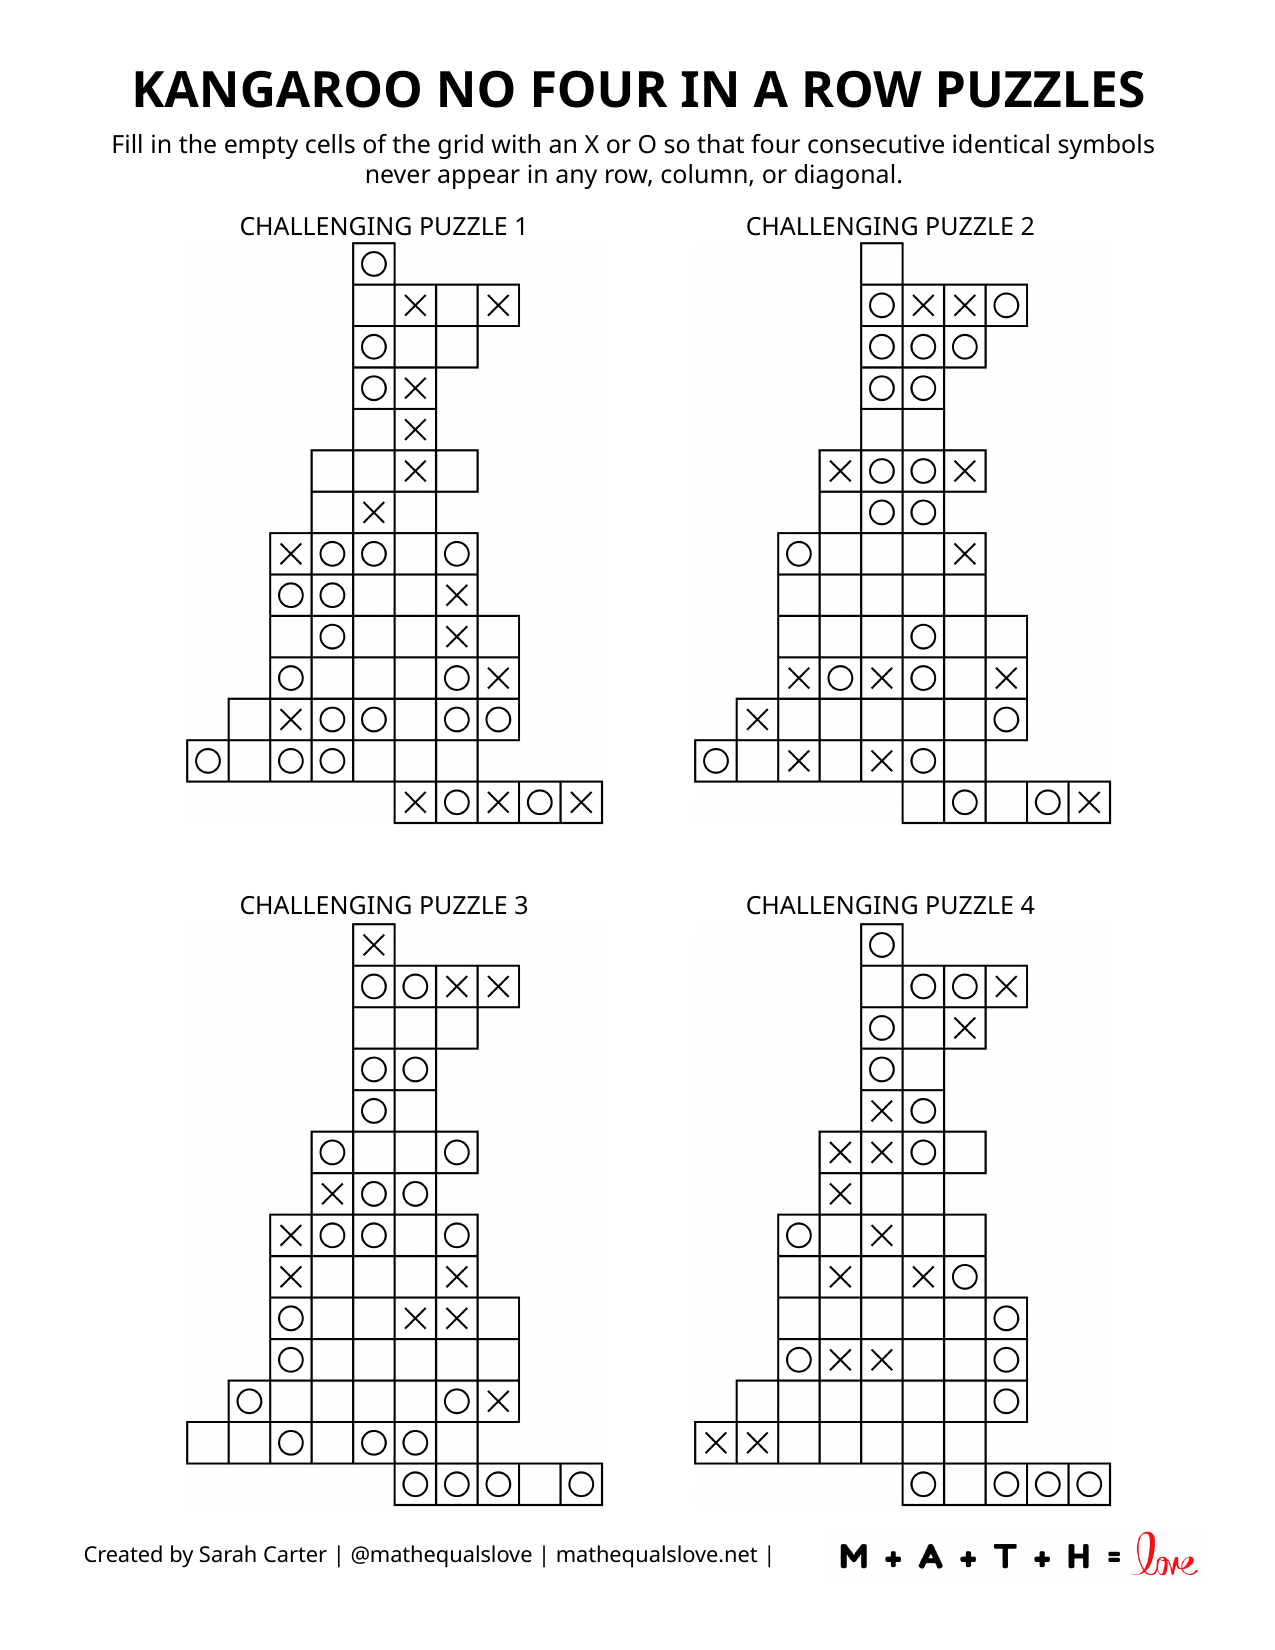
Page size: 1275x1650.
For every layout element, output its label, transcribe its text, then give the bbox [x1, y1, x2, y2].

text_box KANGAROO NO FOUR IN A ROW PUZZLES [66, 49, 1211, 120]
picture [693, 241, 1113, 826]
picture [184, 241, 604, 826]
text_box CHALLENGING PUZZLE 1 [164, 210, 605, 262]
picture [184, 922, 604, 1507]
text_box CHALLENGING PUZZLE 2 [670, 210, 1111, 262]
picture [826, 1528, 1207, 1580]
picture [693, 922, 1113, 1507]
text_box CHALLENGING PUZZLE 4 [670, 889, 1111, 941]
text_box Fill in the empty cells of the grid with an X or O so that four consecutive identical symbols never appear in any row, column, or diagonal. [0, 120, 1275, 196]
text_box CHALLENGING PUZZLE 3 [164, 889, 605, 941]
text_box Created by Sarah Carter | @mathequalslove | mathequalslove.net | [68, 1533, 826, 1575]
